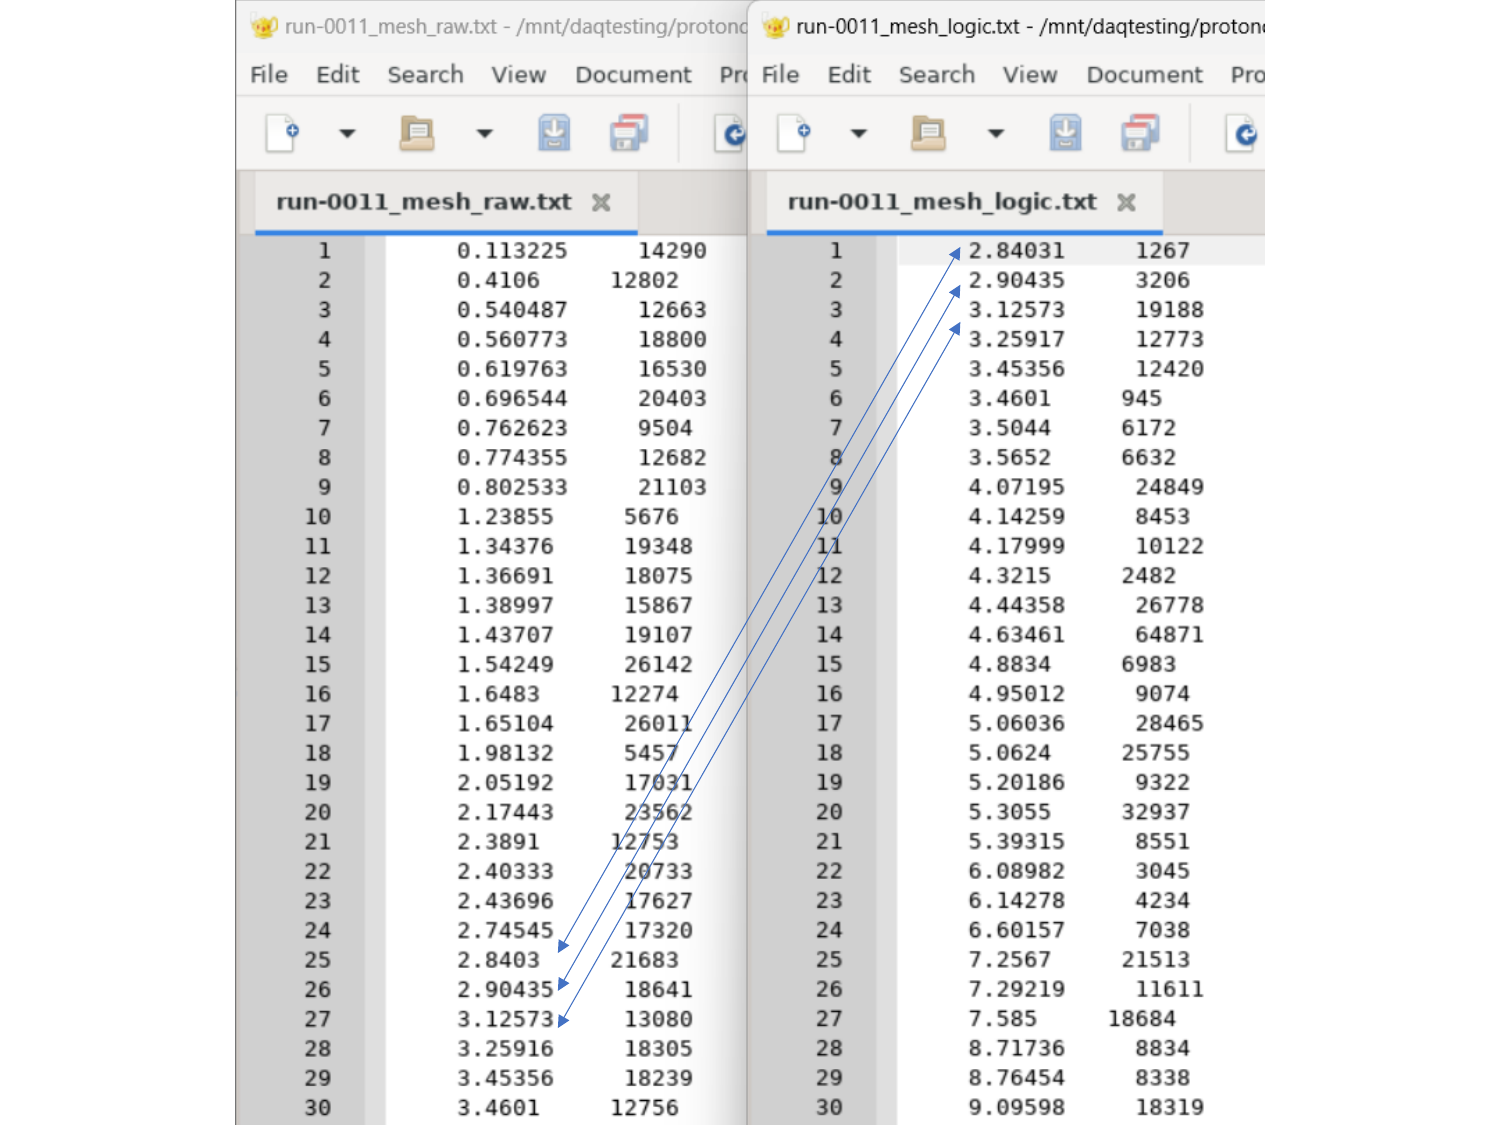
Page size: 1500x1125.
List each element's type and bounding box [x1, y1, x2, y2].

picture [235, 0, 1265, 1125]
text_box [557, 284, 961, 321]
text_box [557, 321, 961, 1029]
text_box [557, 246, 961, 284]
